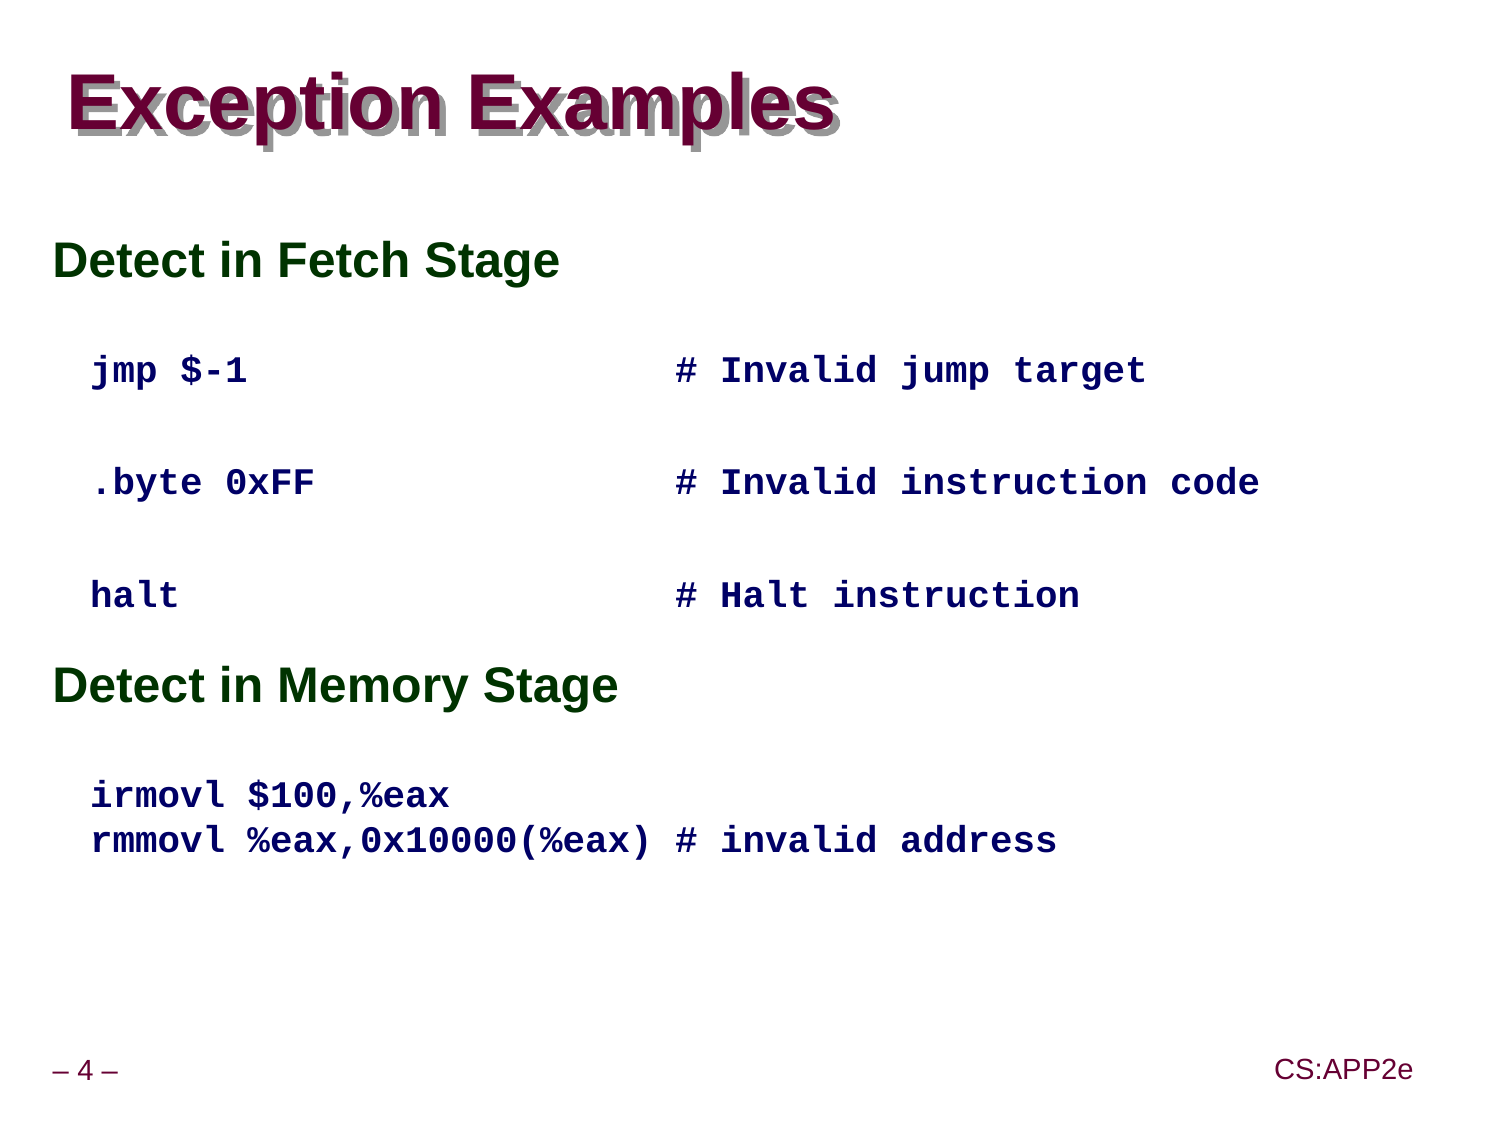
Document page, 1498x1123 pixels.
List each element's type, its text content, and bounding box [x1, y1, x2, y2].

text_box jmp $-1 # Invalid jump target [37, 337, 1375, 398]
text_box .byte 0xFF # Invalid instruction code [37, 449, 1375, 510]
title Exception Examples [66, 40, 1495, 169]
text_box halt # Halt instruction [37, 562, 1375, 623]
text_box Detect in Memory Stage [37, 649, 1399, 893]
list Detect in Fetch Stage [37, 224, 1399, 468]
